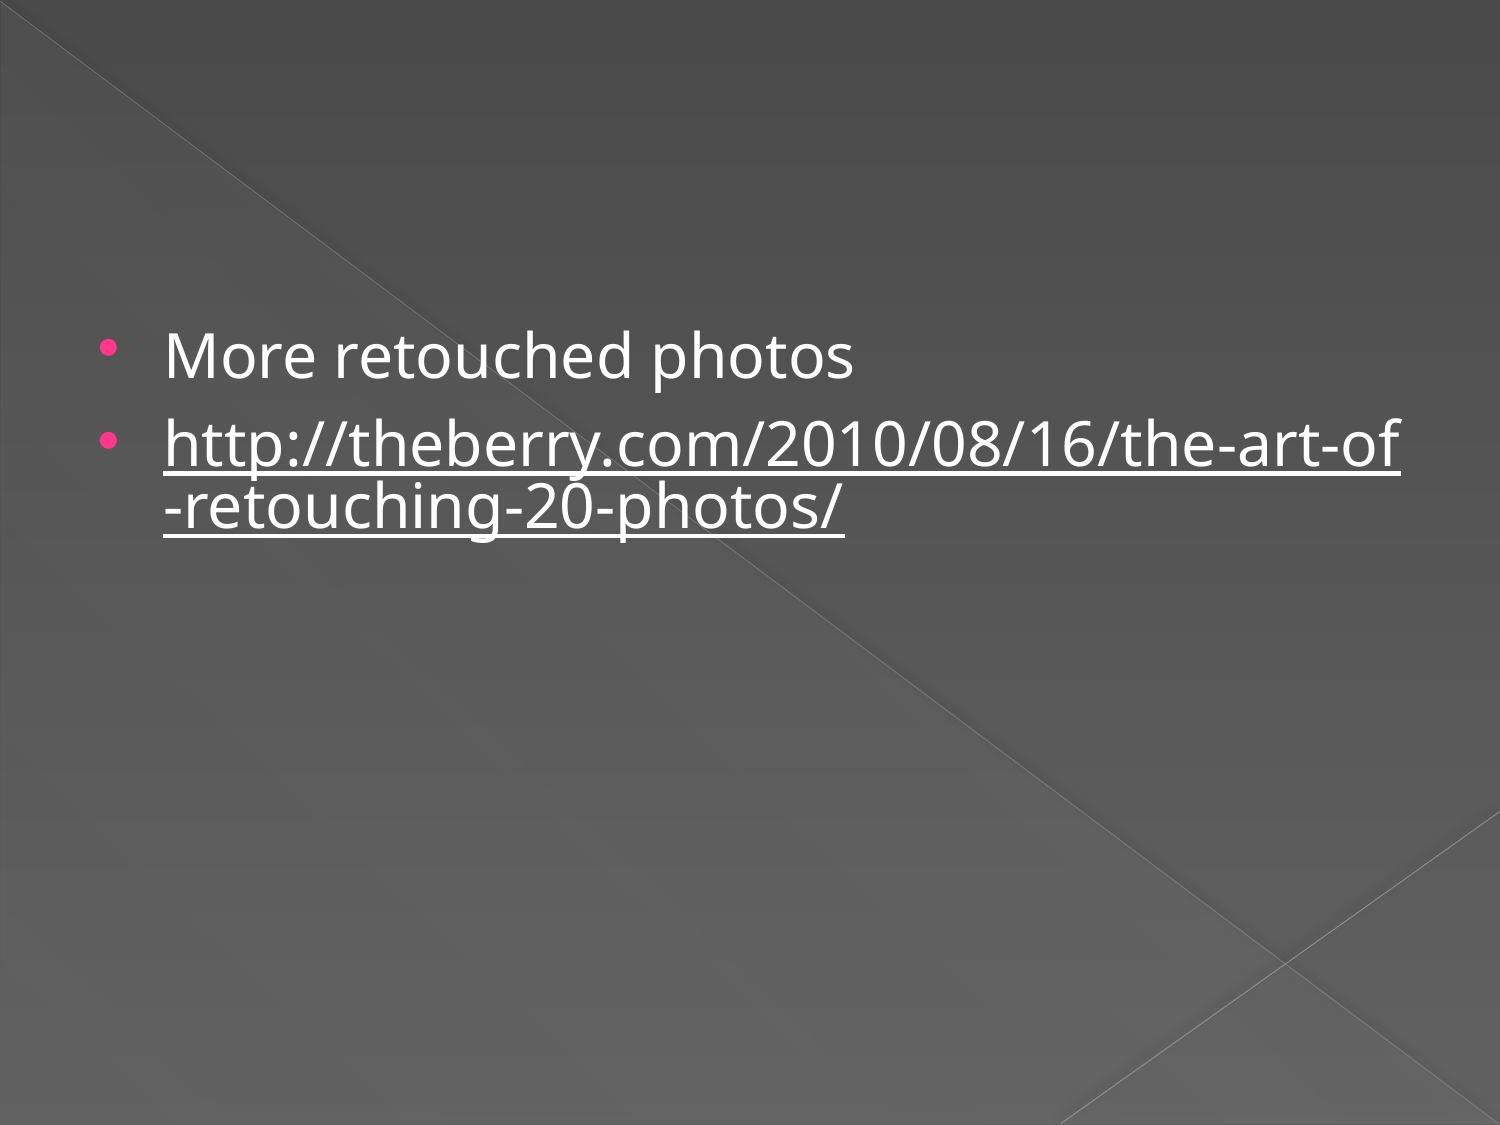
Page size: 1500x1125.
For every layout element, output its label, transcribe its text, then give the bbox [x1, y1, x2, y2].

list More retouched photos http://theberry.com/2010/08/16/the-art-of-retouching-20-photos/ [75, 308, 1425, 1059]
